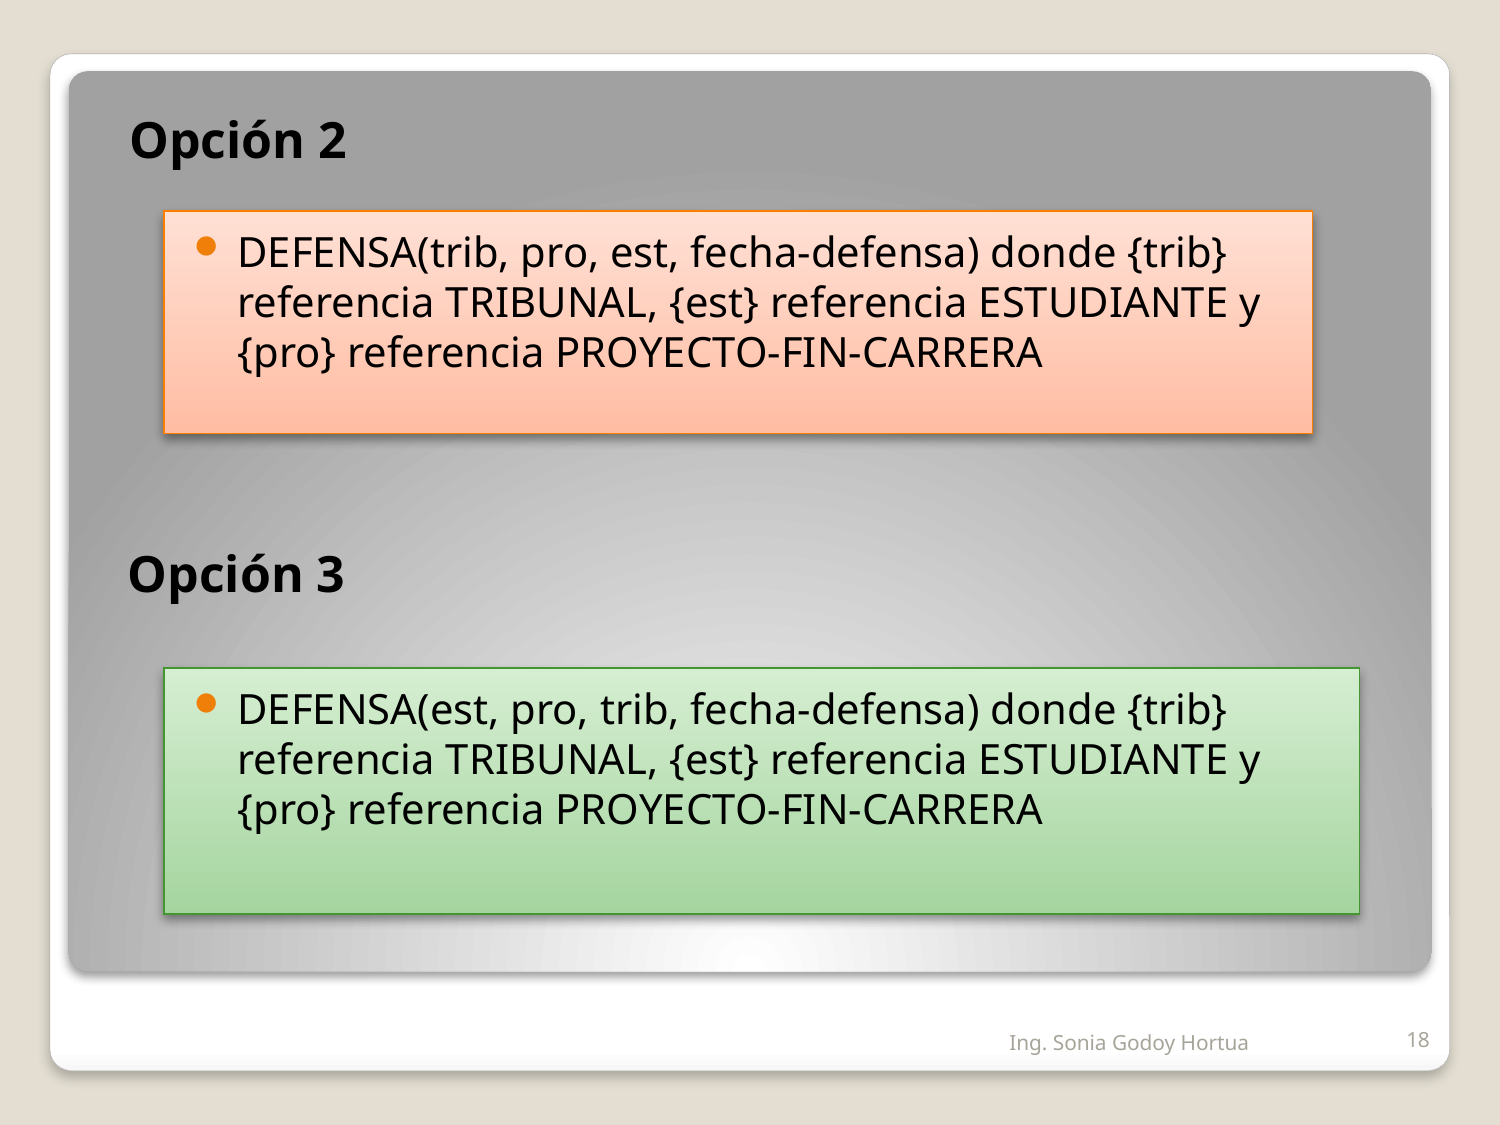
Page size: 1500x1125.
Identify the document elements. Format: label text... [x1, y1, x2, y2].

list DEFENSA(trib, pro, est, fecha-defensa) donde {trib} referencia TRIBUNAL, {est} referencia ESTUDIANTE y {pro} referencia PROYECTO-FIN-CARRERA [163, 210, 1313, 434]
slide_number 18 [1369, 1002, 1445, 1063]
list Opción 3 [105, 515, 423, 622]
list Opción 2 [105, 70, 751, 201]
footer Ing. Sonia Godoy Hortua [994, 1002, 1369, 1063]
list DEFENSA(est, pro, trib, fecha-defensa) donde {trib} referencia TRIBUNAL, {est} referencia ESTUDIANTE y {pro} referencia PROYECTO-FIN-CARRERA [163, 667, 1360, 915]
